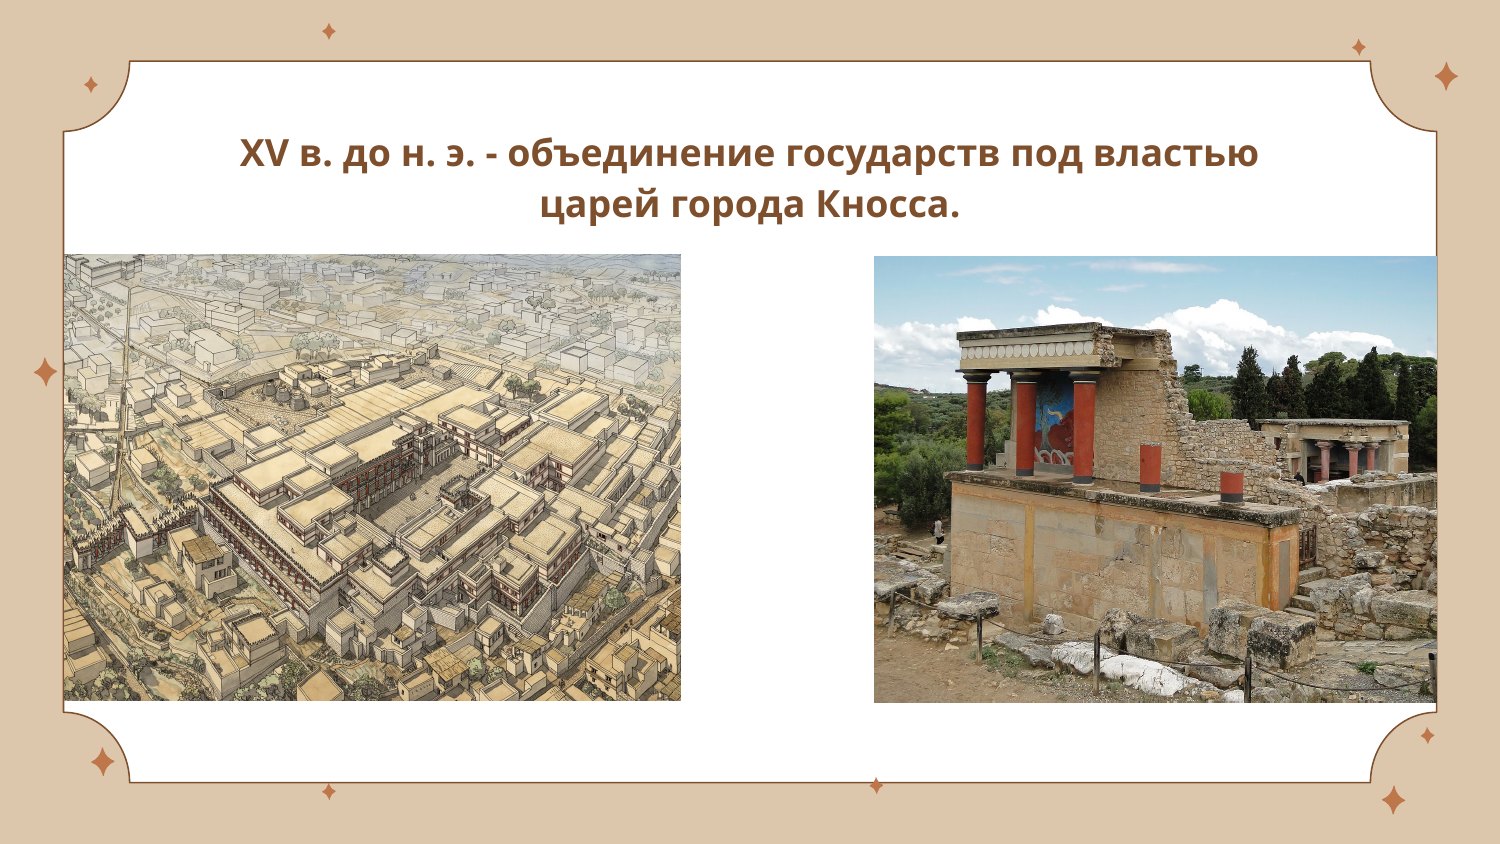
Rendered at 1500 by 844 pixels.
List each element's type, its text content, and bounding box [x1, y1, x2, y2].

subtitle XV в. до н. э. - объединение государств под властью царей города Кносса. [160, 106, 1340, 194]
picture [64, 254, 682, 701]
picture [874, 256, 1438, 703]
